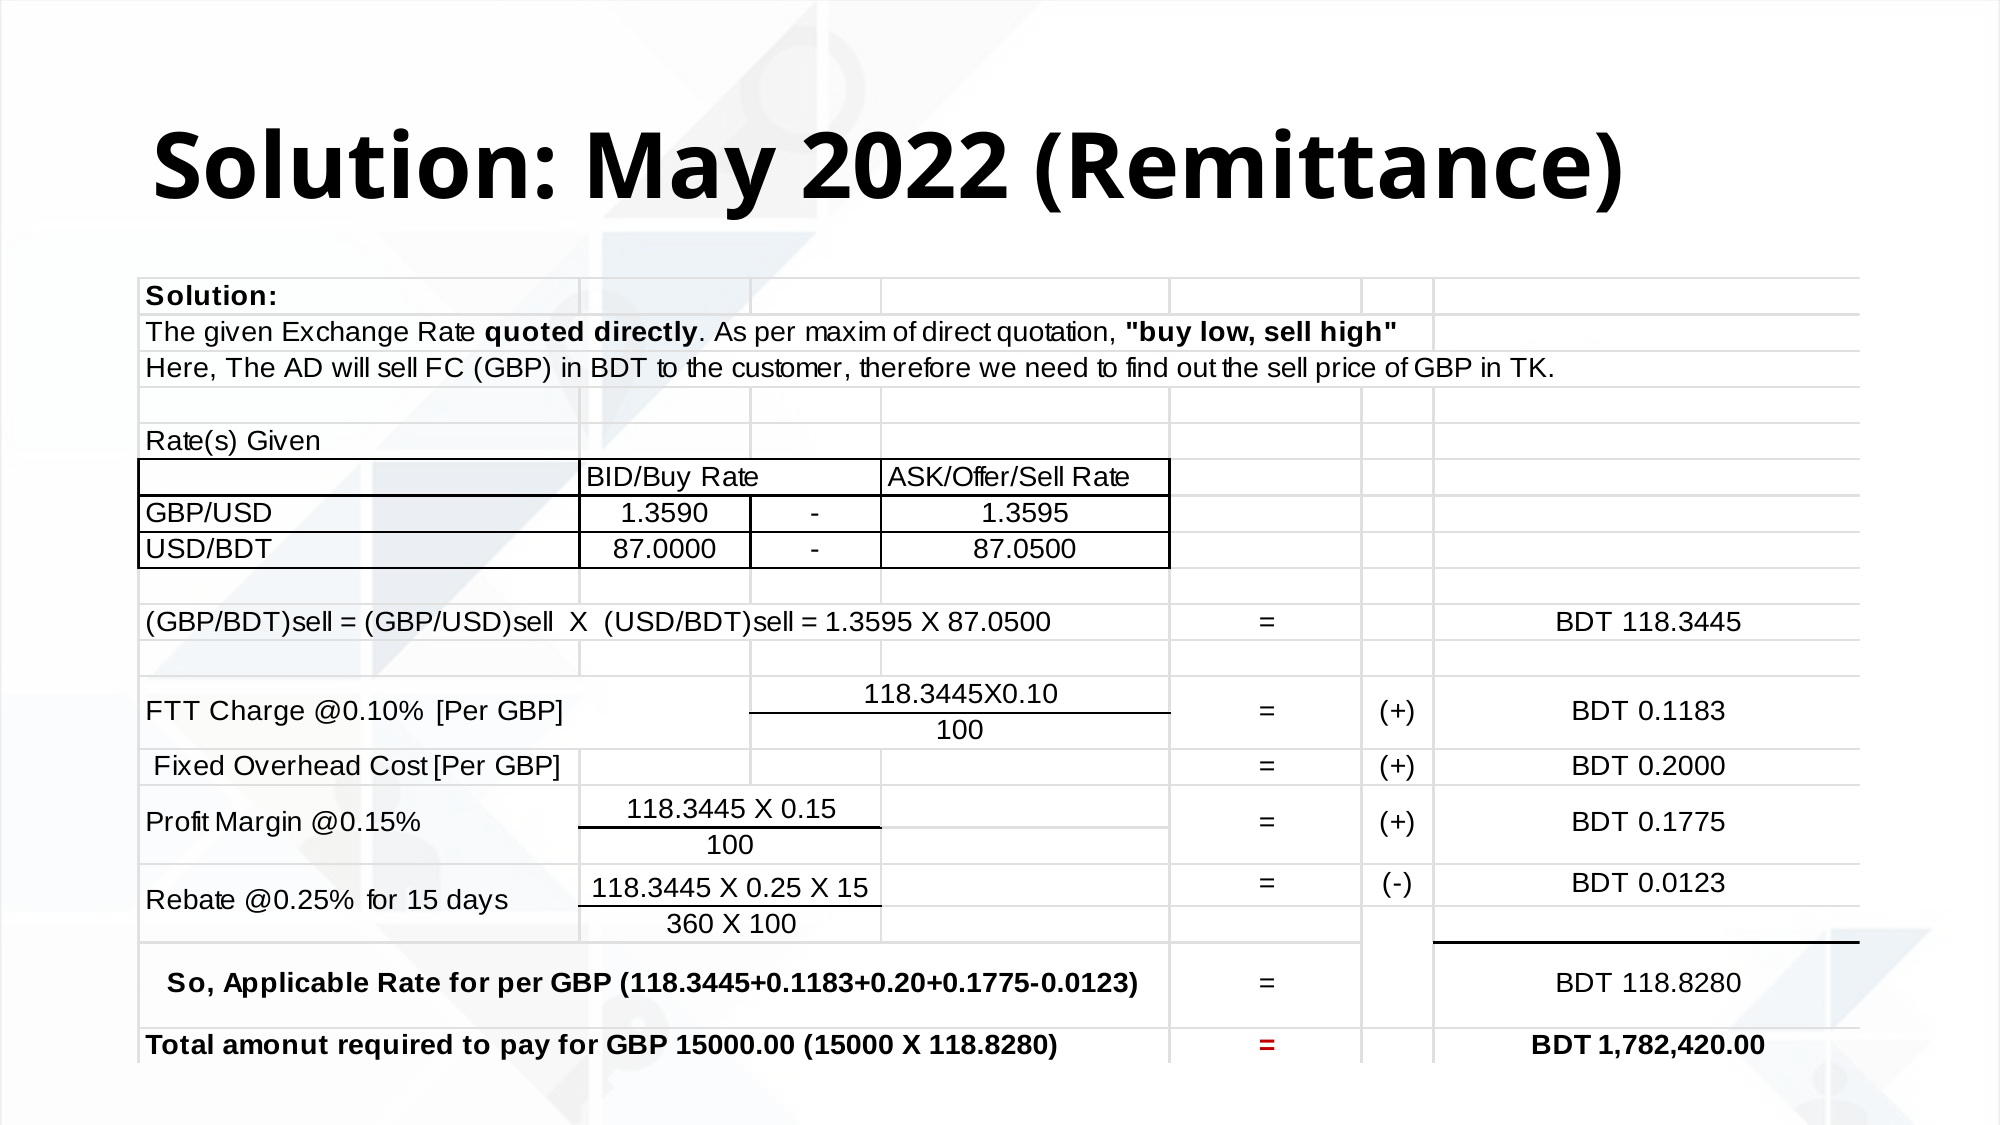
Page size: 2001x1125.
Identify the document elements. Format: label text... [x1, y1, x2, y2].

title Solution: May 2022 (Remittance) [137, 59, 1863, 277]
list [137, 277, 1863, 1066]
